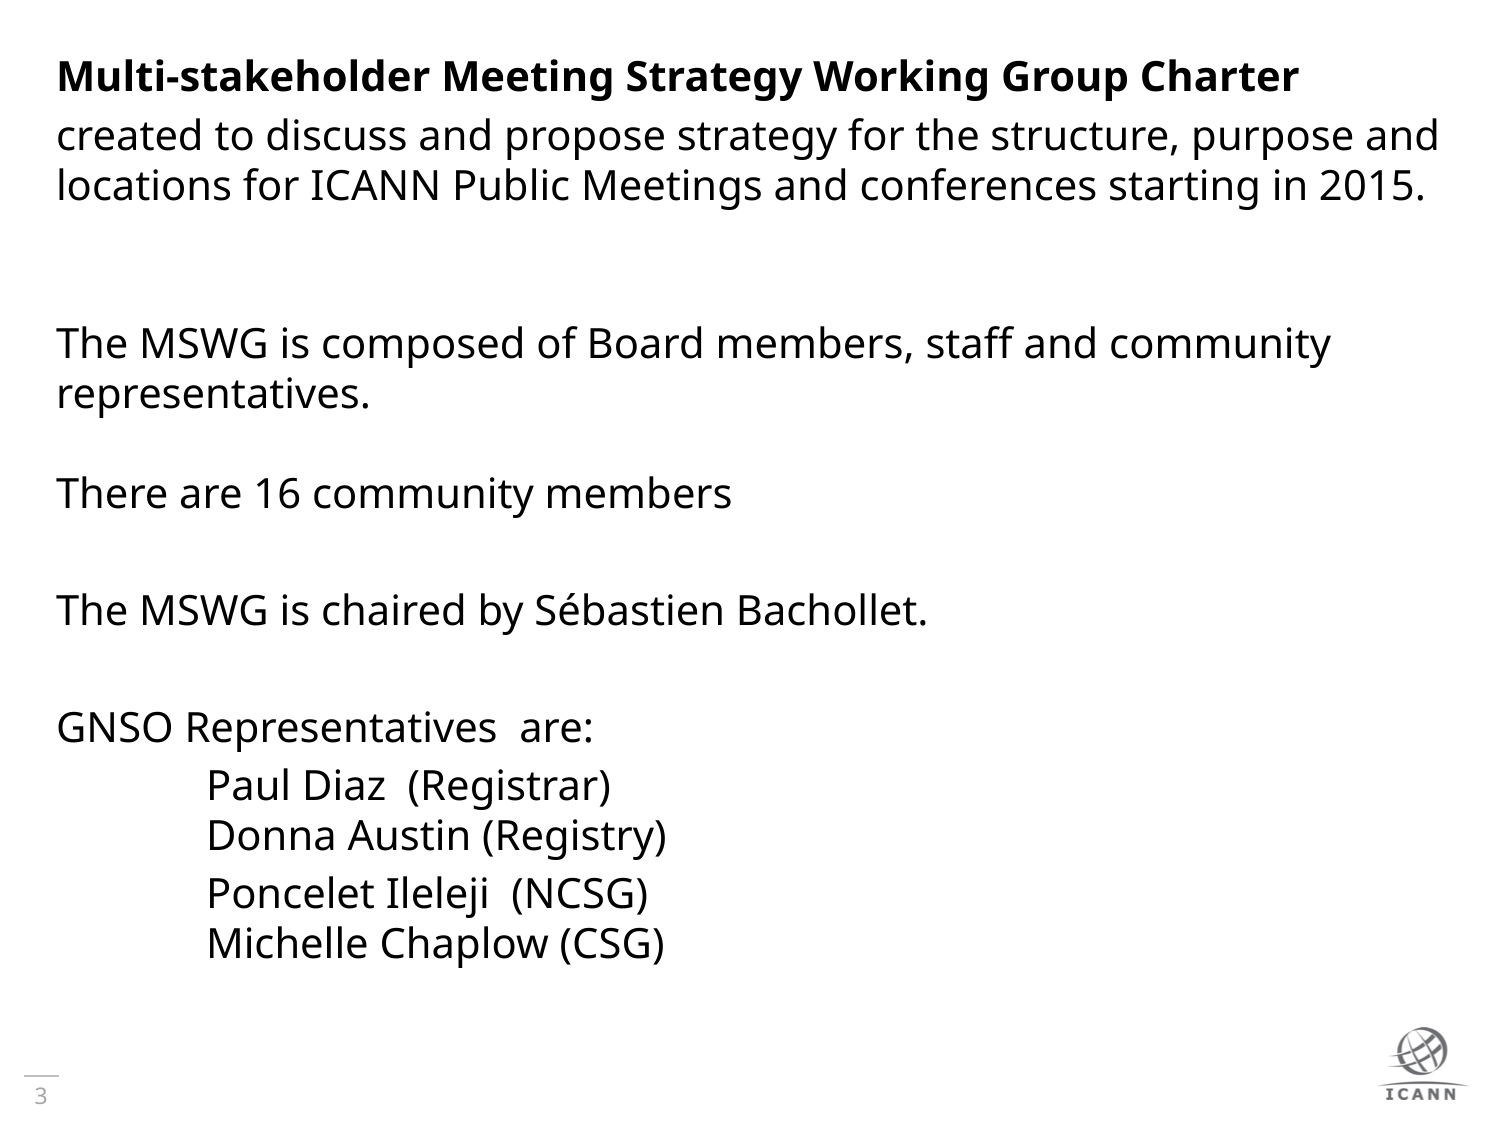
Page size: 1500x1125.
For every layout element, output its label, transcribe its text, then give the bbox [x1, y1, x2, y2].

list Multi-stakeholder Meeting Strategy Working Group Charter created to discuss and propose strategy for the structure, purpose and locations for ICANN Public Meetings and conferences starting in 2015. The MSWG is composed of Board members, staff and community representatives. There are 16 community members The MSWG is chaired by Sébastien Bachollet. GNSO Representatives are: Paul Diaz (Registrar) Donna Austin (Registry) Poncelet Ileleji (NCSG) Michelle Chaplow (CSG) [41, 42, 1471, 1083]
picture [1377, 1083, 1470, 1100]
